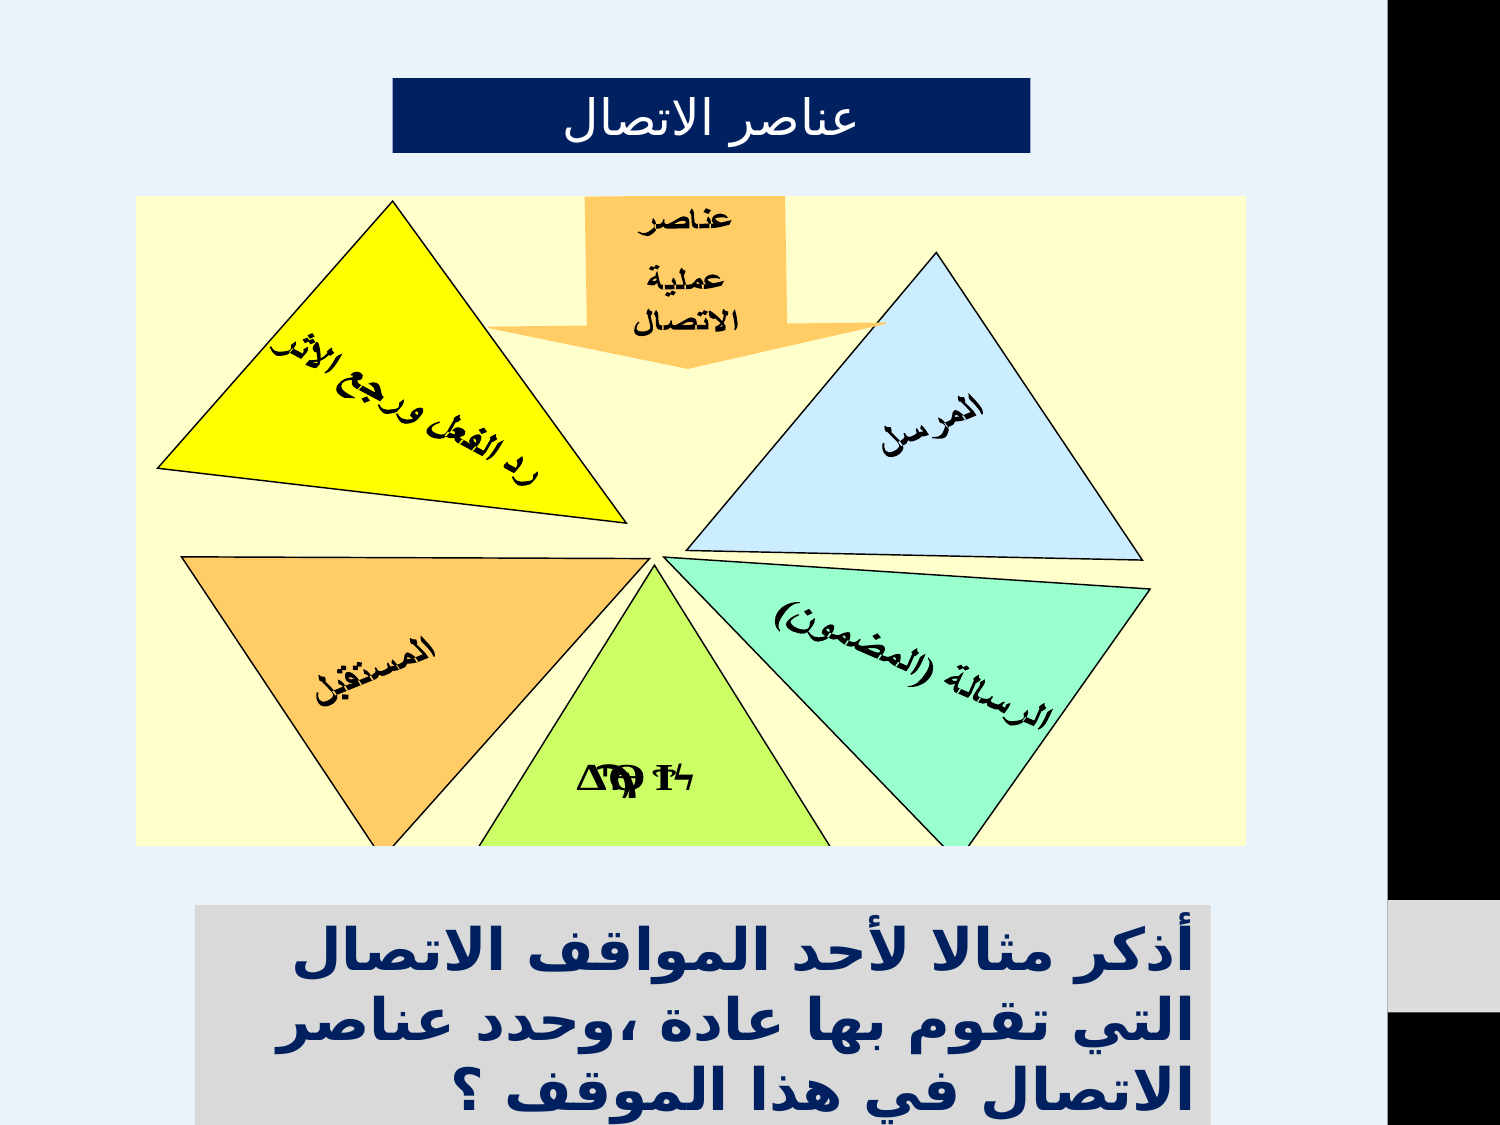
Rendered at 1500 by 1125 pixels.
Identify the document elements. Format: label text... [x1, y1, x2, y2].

text_box عناصر الاتصال [392, 78, 1031, 153]
text_box أذكر مثالا لأحد المواقف الاتصال التي تقوم بها عادة ،وحدد عناصر الاتصال في هذا الموقف ؟ [194, 905, 1211, 1125]
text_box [135, 195, 1247, 847]
